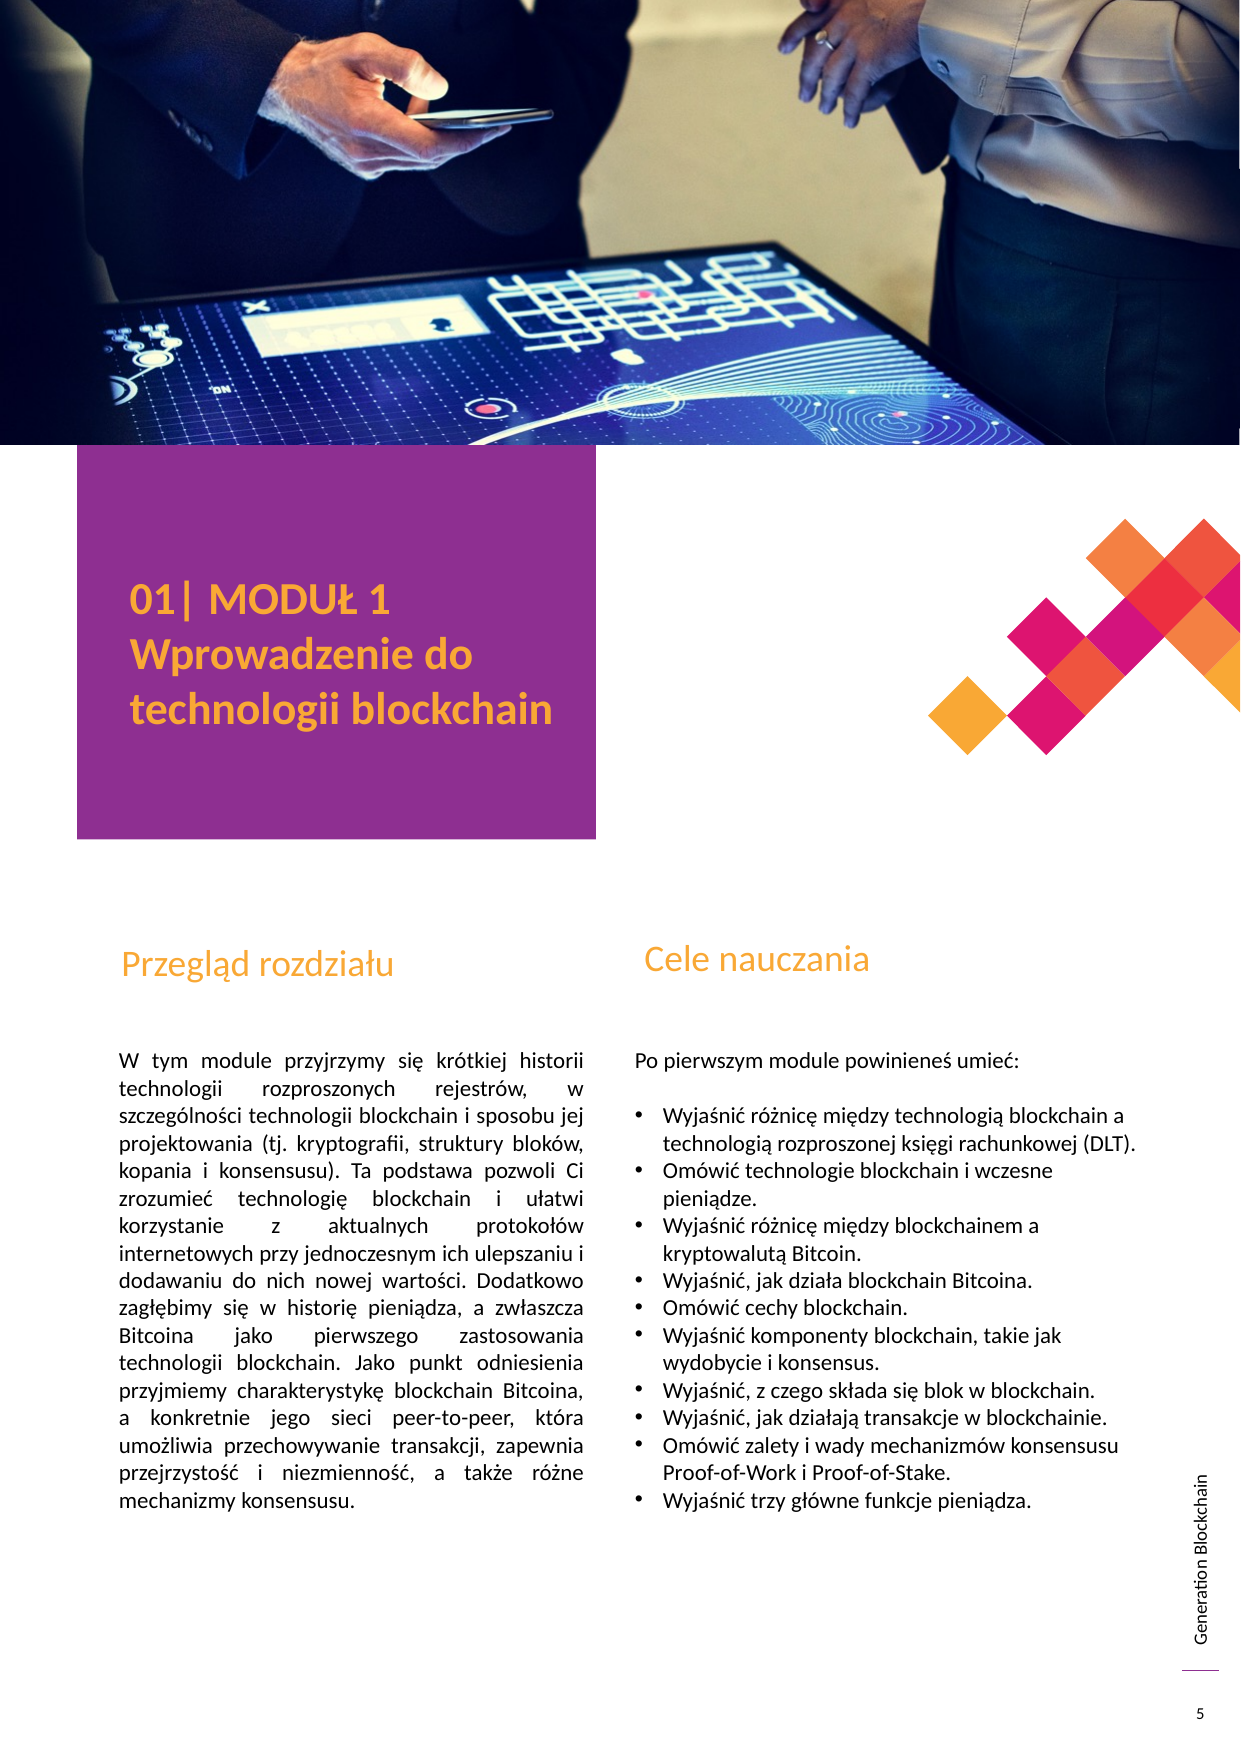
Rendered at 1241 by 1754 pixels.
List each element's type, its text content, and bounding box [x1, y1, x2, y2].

list W tym module przyjrzymy się krótkiej historii technologii rozproszonych rejestrów, w szczególności technologii blockchain i sposobu jej projektowania (tj. kryptografii, struktury bloków, kopania i konsensusu). Ta podstawa pozwoli Ci zrozumieć technologię blockchain i ułatwi korzystanie z aktualnych protokołów internetowych przy jednoczesnym ich ulepszaniu i dodawaniu do nich nowej wartości. Dodatkowo zagłębimy się w historię pieniądza, a zwłaszcza Bitcoina jako pierwszego zastosowania technologii blockchain. Jako punkt odniesienia przyjmiemy charakterystykę blockchain Bitcoina, a konkretnie jego sieci peer-to-peer, która umożliwia przechowywanie transakcji, zapewnia przejrzystość i niezmienność, a także różne mechanizmy konsensusu. [104, 1038, 600, 1285]
text_box Cele nauczania [629, 926, 1125, 997]
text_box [939, 518, 1241, 756]
slide_number 5 [1169, 1674, 1231, 1751]
picture [0, 0, 1241, 445]
list 01| MODUŁ 1 Wprowadzenie do technologii blockchain [114, 561, 590, 849]
text_box Przegląd rozdziału [106, 931, 602, 1002]
list Po pierwszym module powinieneś umieć: Wyjaśnić różnicę między technologią blockchain a technologią rozproszonej księgi rachunkowej (DLT). Omówić technologie blockchain i wczesne pieniądze. Wyjaśnić różnicę między blockchainem a kryptowalutą Bitcoin. Wyjaśnić, jak działa blockchain Bitcoina. Omówić cechy blockchain. Wyjaśnić komponenty blockchain, takie jak wydobycie i konsensus. Wyjaśnić, z czego składa się blok w blockchain. Wyjaśnić, jak działają transakcje w blockchainie. Omówić zalety i wady mechanizmów konsensusu Proof-of-Work i Proof-of-Stake. Wyjaśnić trzy główne funkcje pieniądza. [620, 1038, 1165, 1614]
